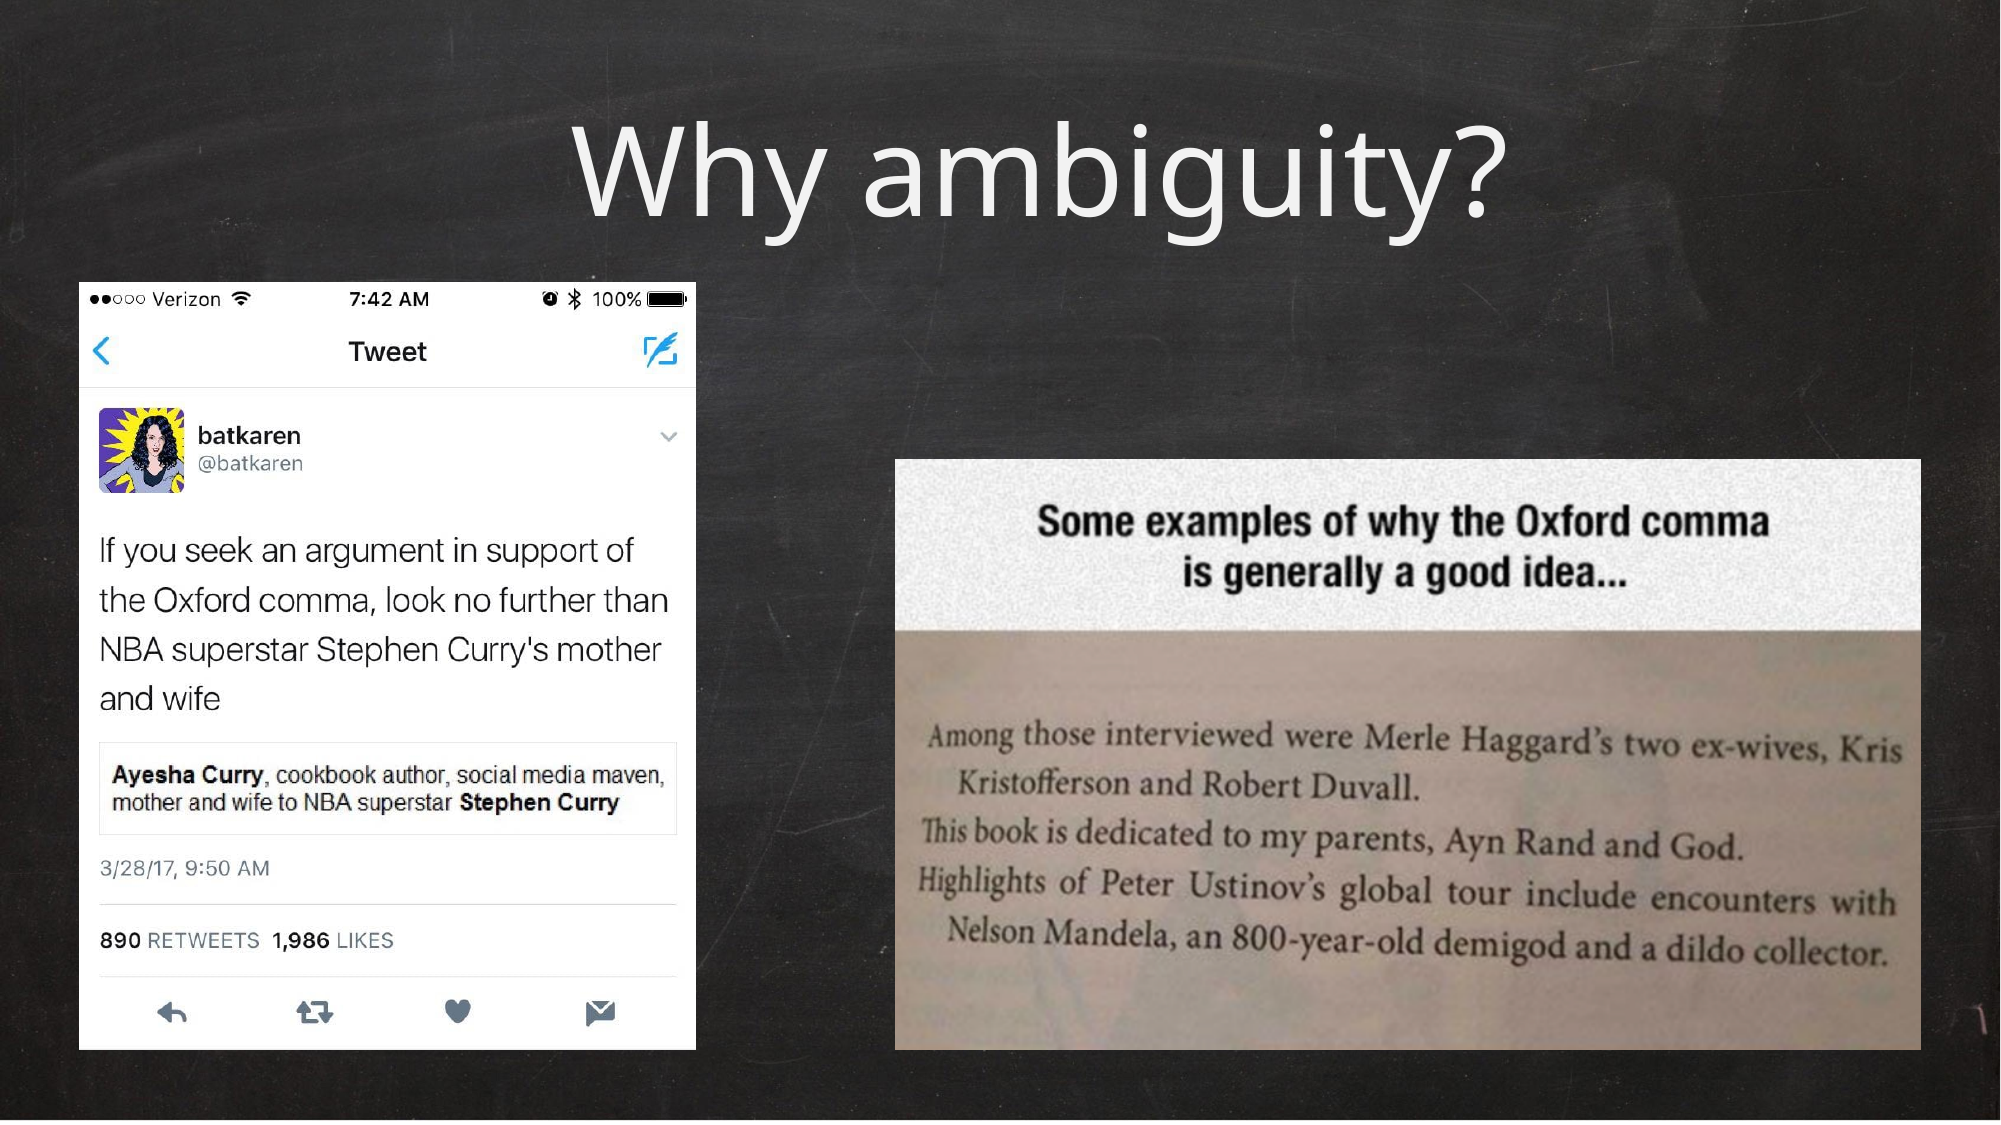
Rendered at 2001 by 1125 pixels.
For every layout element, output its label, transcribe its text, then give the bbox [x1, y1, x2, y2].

title Why ambiguity? [236, 75, 1843, 251]
picture [0, 0, 2001, 1125]
